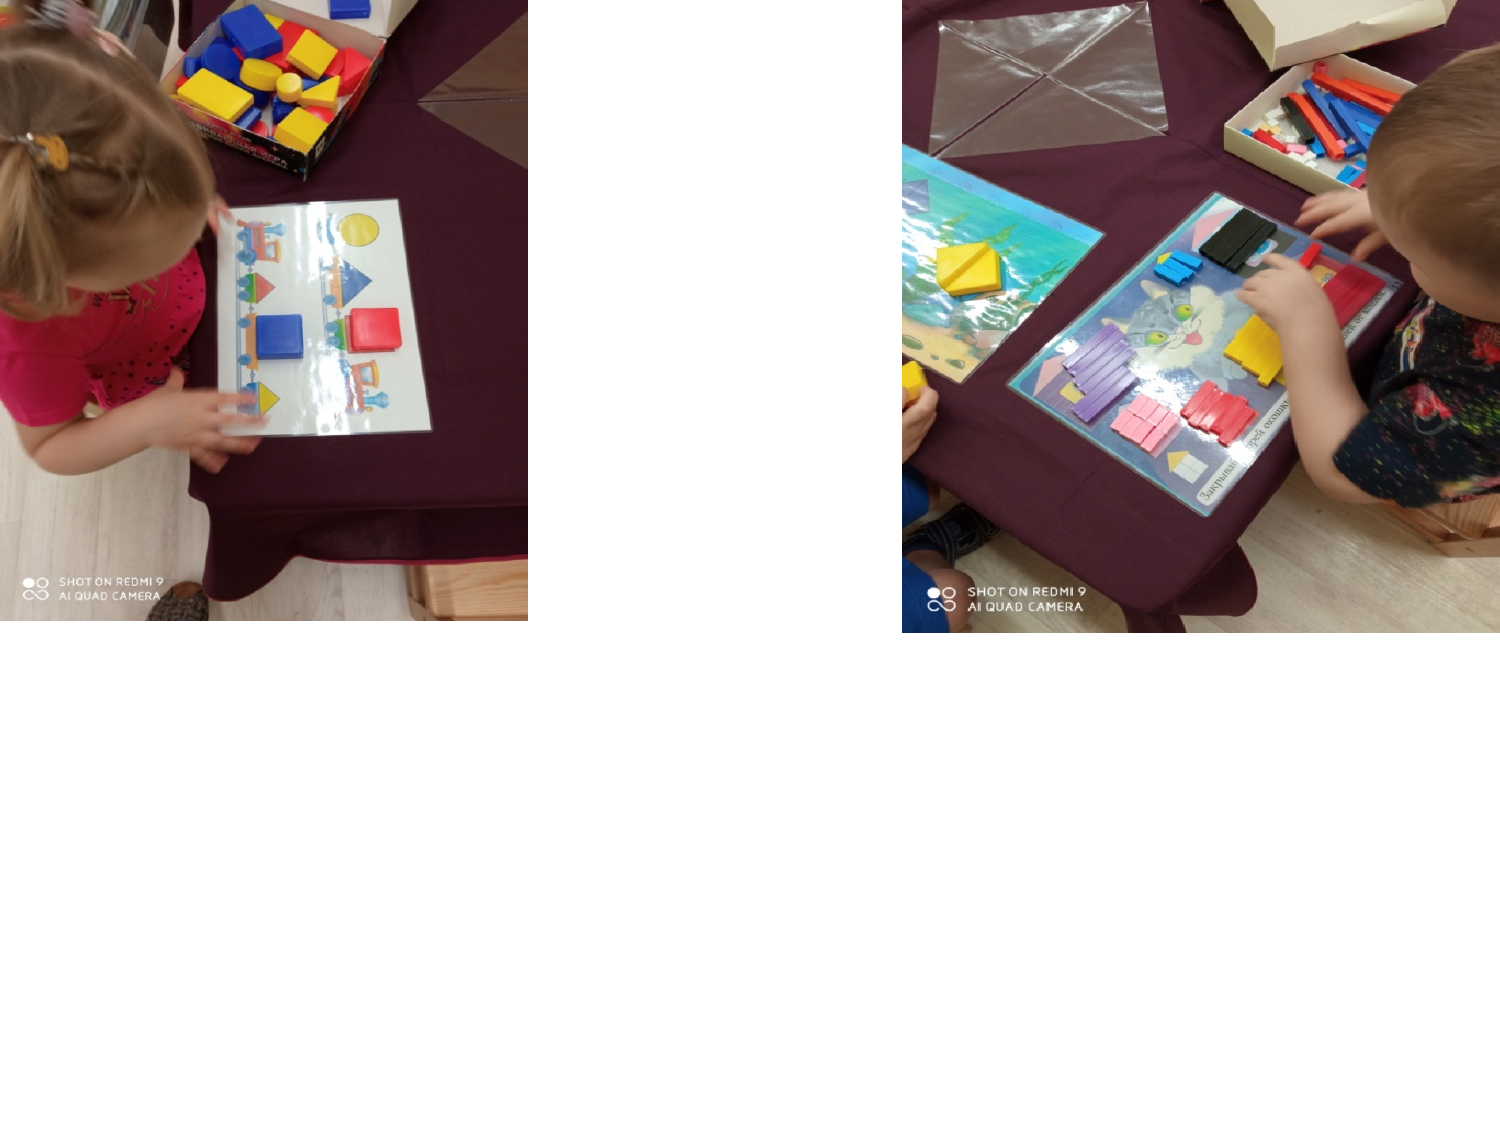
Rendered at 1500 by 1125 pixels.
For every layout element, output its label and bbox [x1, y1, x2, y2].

picture [902, 0, 1500, 634]
list [0, 0, 528, 622]
